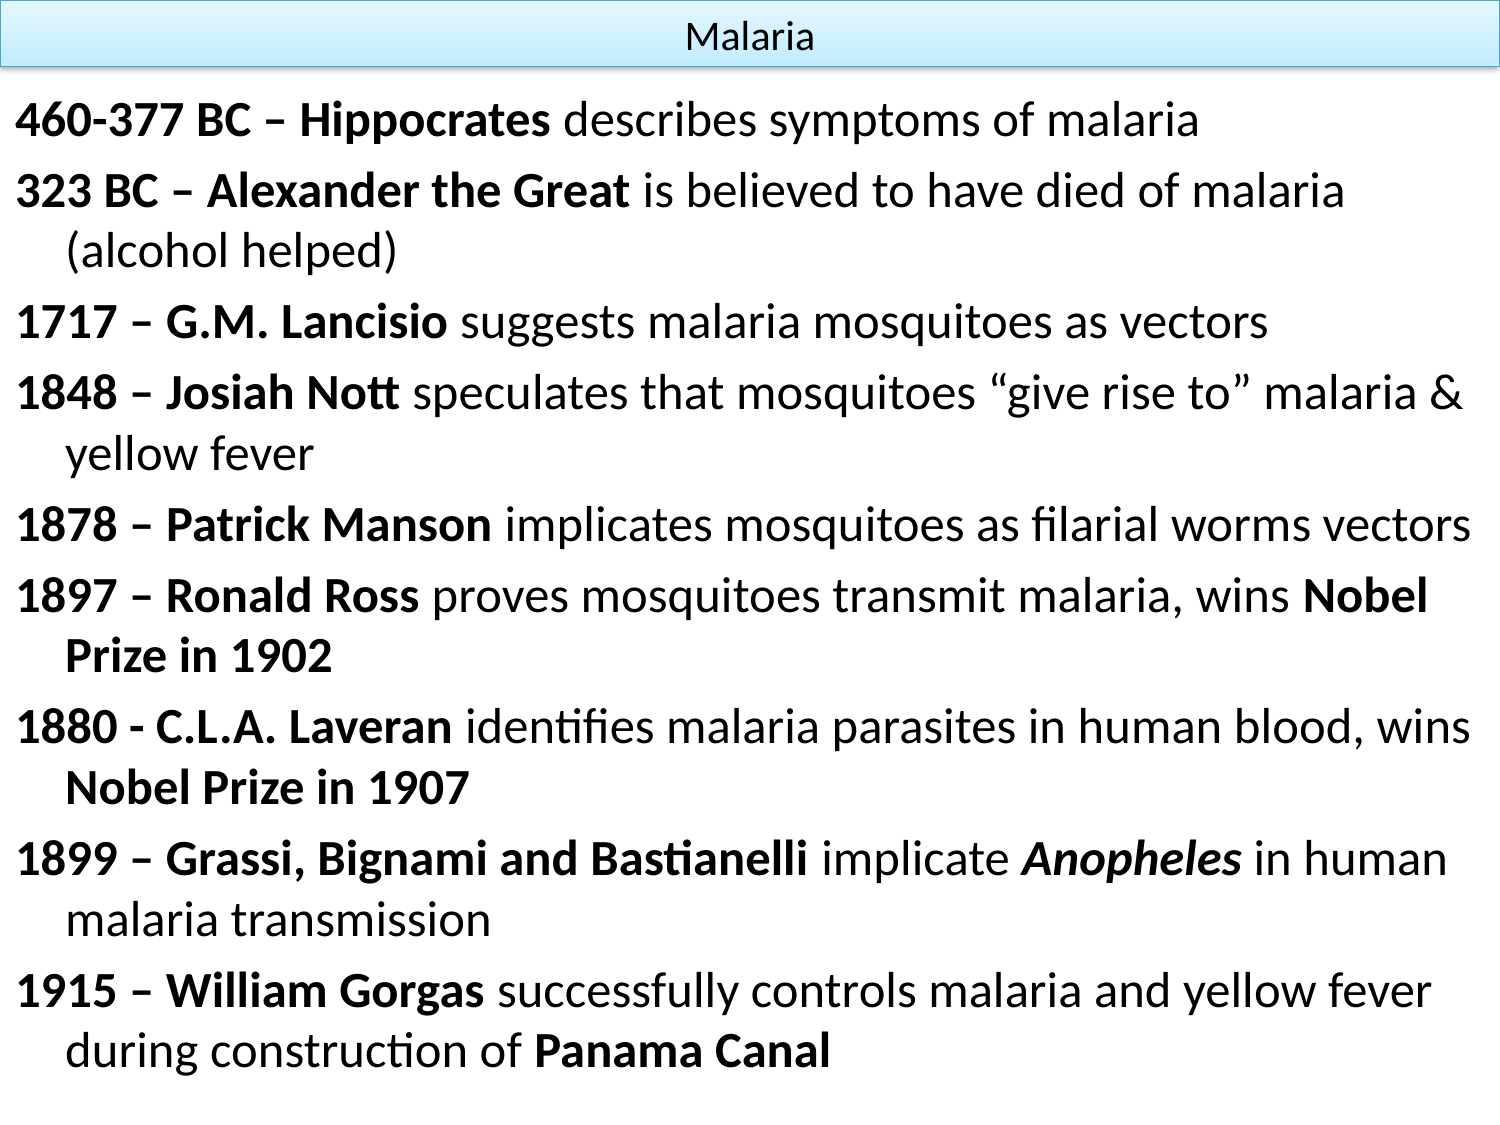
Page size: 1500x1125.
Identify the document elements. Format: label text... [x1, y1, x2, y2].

list 460-377 BC – Hippocrates describes symptoms of malaria 323 BC – Alexander the Great is believed to have died of malaria (alcohol helped) 1717 – G.M. Lancisio suggests malaria mosquitoes as vectors 1848 – Josiah Nott speculates that mosquitoes “give rise to” malaria & yellow fever 1878 – Patrick Manson implicates mosquitoes as filarial worms vectors 1897 – Ronald Ross proves mosquitoes transmit malaria, wins Nobel Prize in 1902 1880 - C.L.A. Laveran identifies malaria parasites in human blood, wins Nobel Prize in 1907 1899 – Grassi, Bignami and Bastianelli implicate Anopheles in human malaria transmission 1915 – William Gorgas successfully controls malaria and yellow fever during construction of Panama Canal [0, 78, 1500, 1125]
title Malaria [0, 0, 1500, 67]
